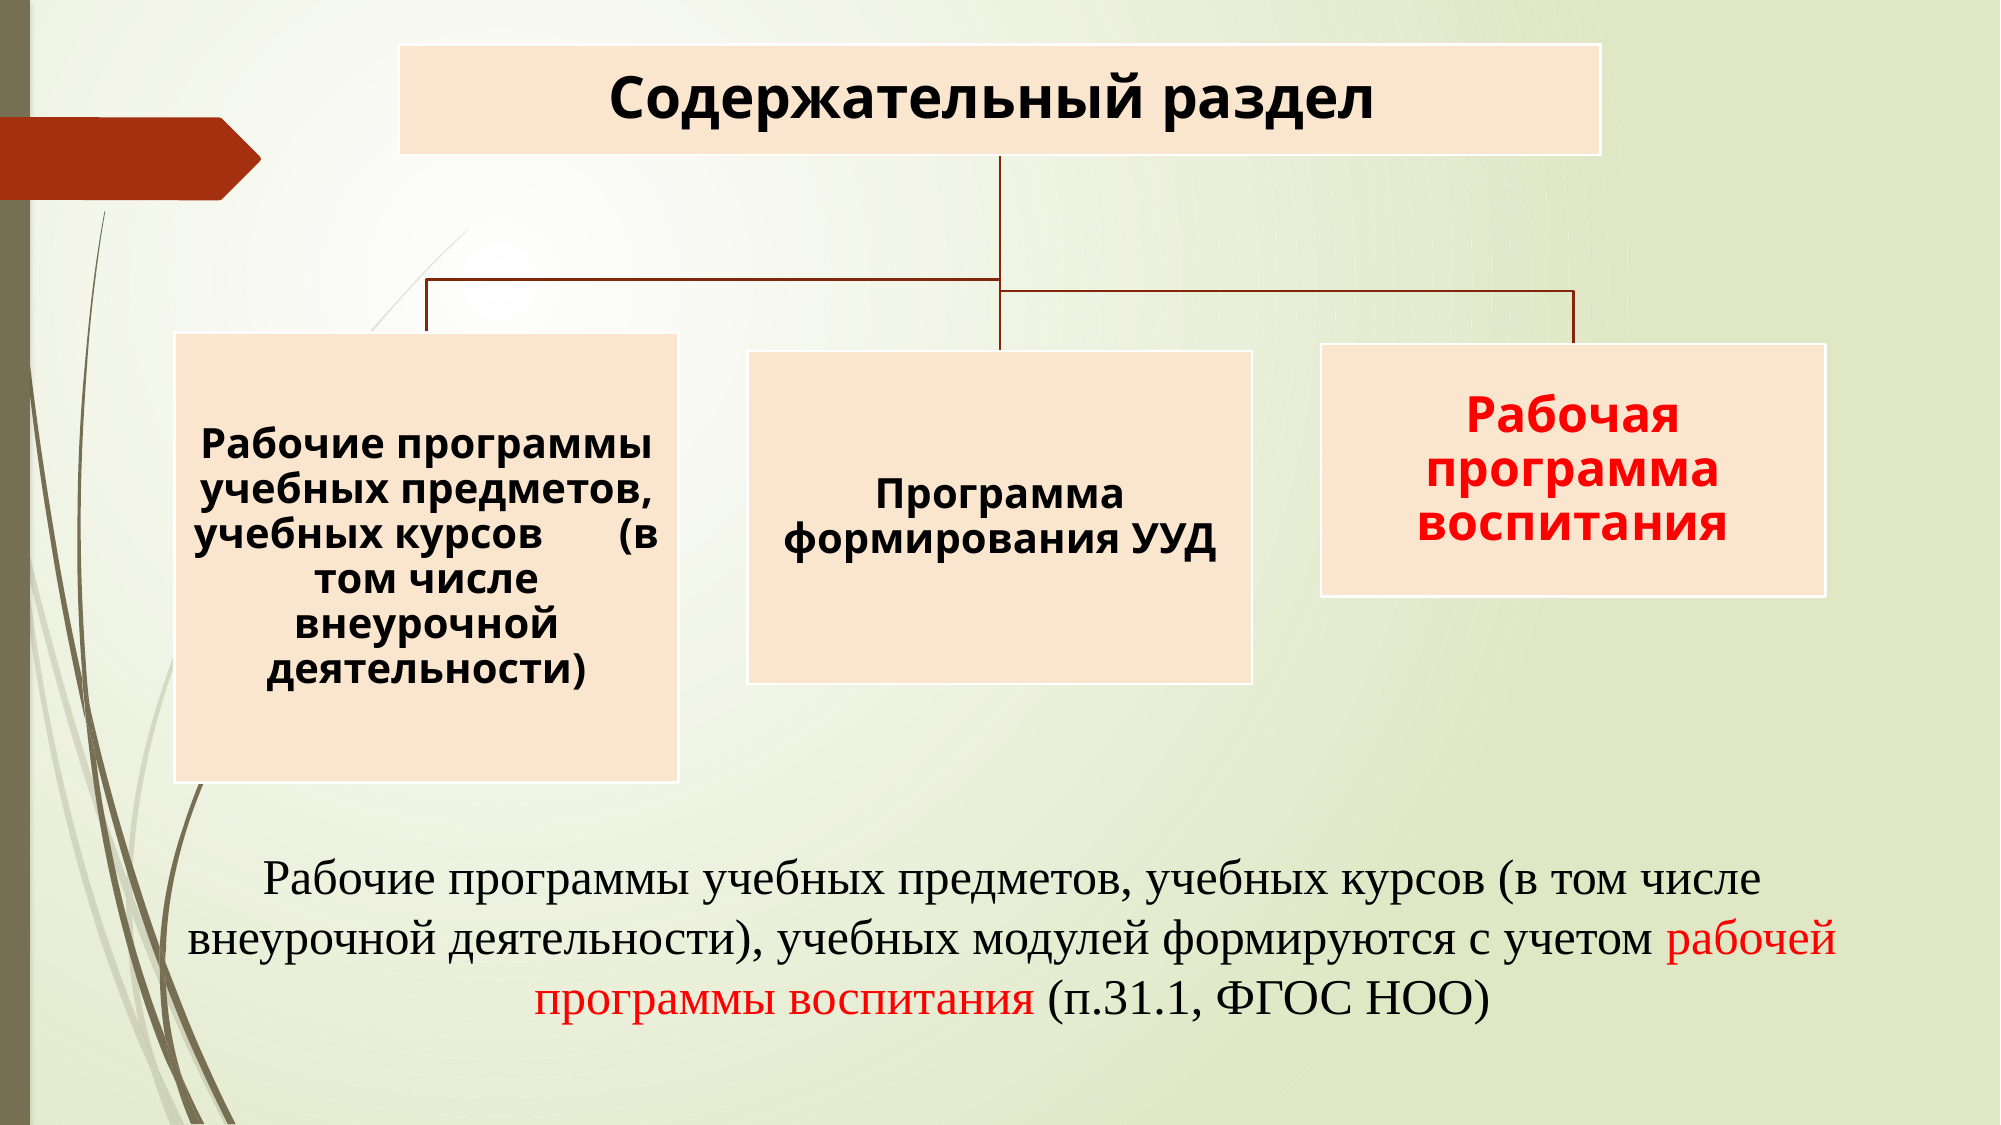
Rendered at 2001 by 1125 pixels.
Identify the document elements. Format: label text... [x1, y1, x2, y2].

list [137, 33, 1863, 866]
title Рабочие программы учебных предметов, учебных курсов (в том числе внеурочной деятельности), учебных модулей формируются с учетом рабочей программы воспитания (п.31.1, ФГОС НОО) [137, 837, 1888, 1034]
